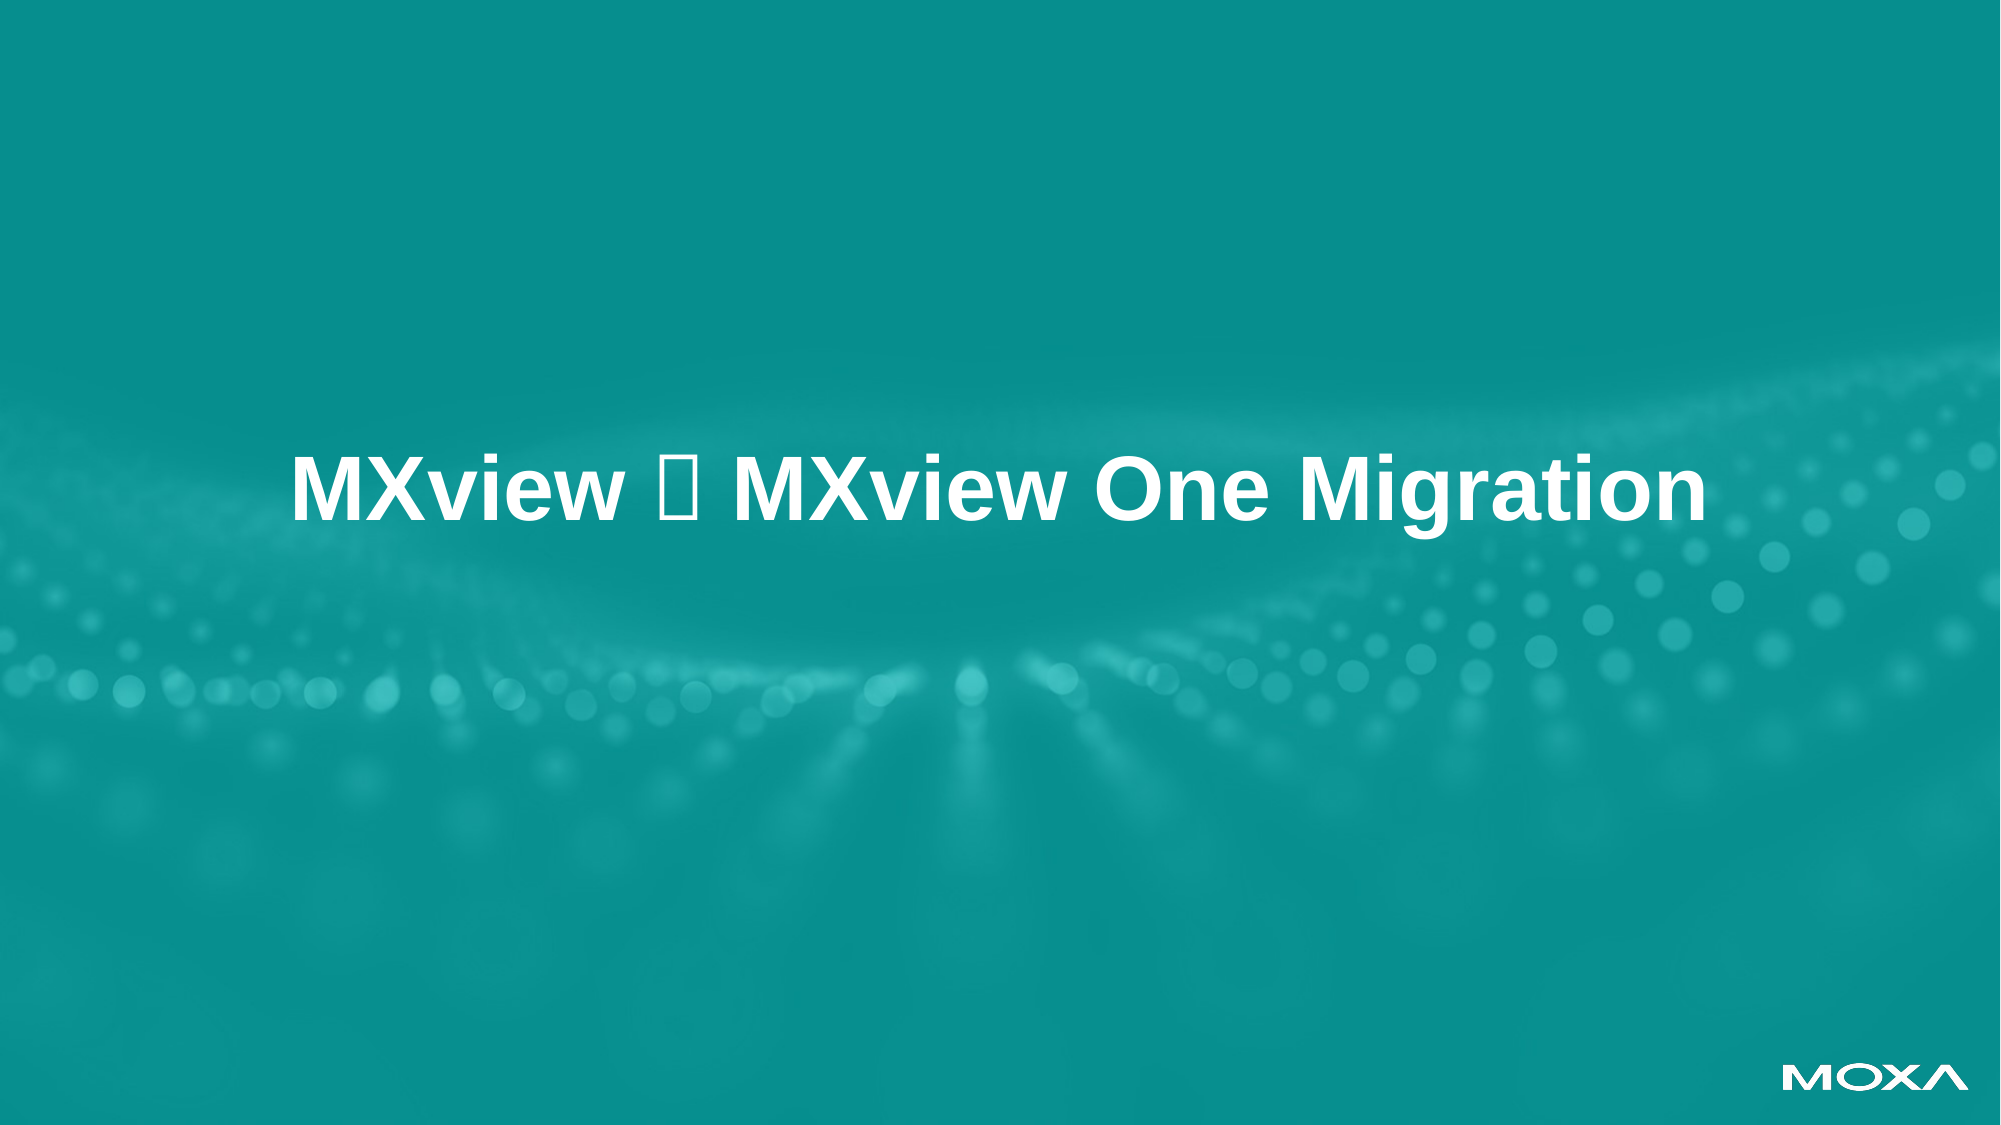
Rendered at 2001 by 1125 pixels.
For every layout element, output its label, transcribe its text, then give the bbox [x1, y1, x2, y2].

picture [0, 0, 2001, 1125]
title MXview  MXview One Migration [0, 433, 2000, 634]
